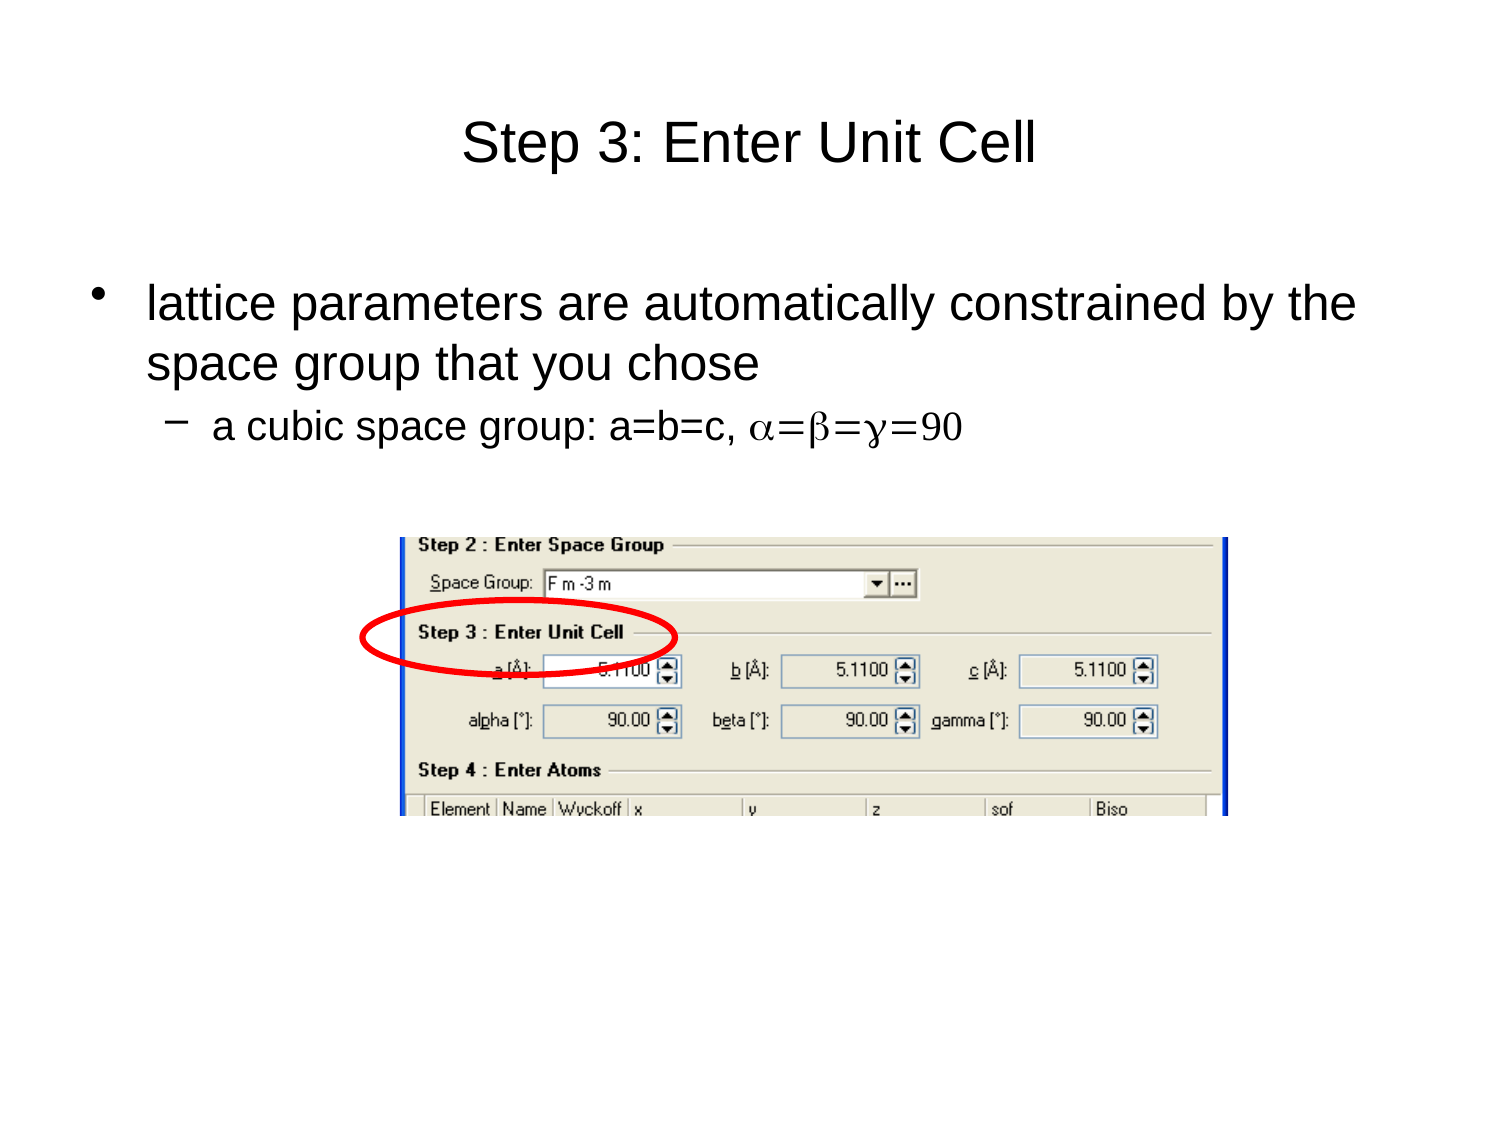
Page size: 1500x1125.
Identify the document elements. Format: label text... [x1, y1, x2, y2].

text_box [362, 614, 394, 661]
list lattice parameters are automatically constrained by the space group that you chose a cubic space group: a=b=c, a=b=g=90 [75, 262, 1425, 1005]
title Step 3: Enter Unit Cell [75, 45, 1425, 233]
picture [399, 537, 1229, 816]
